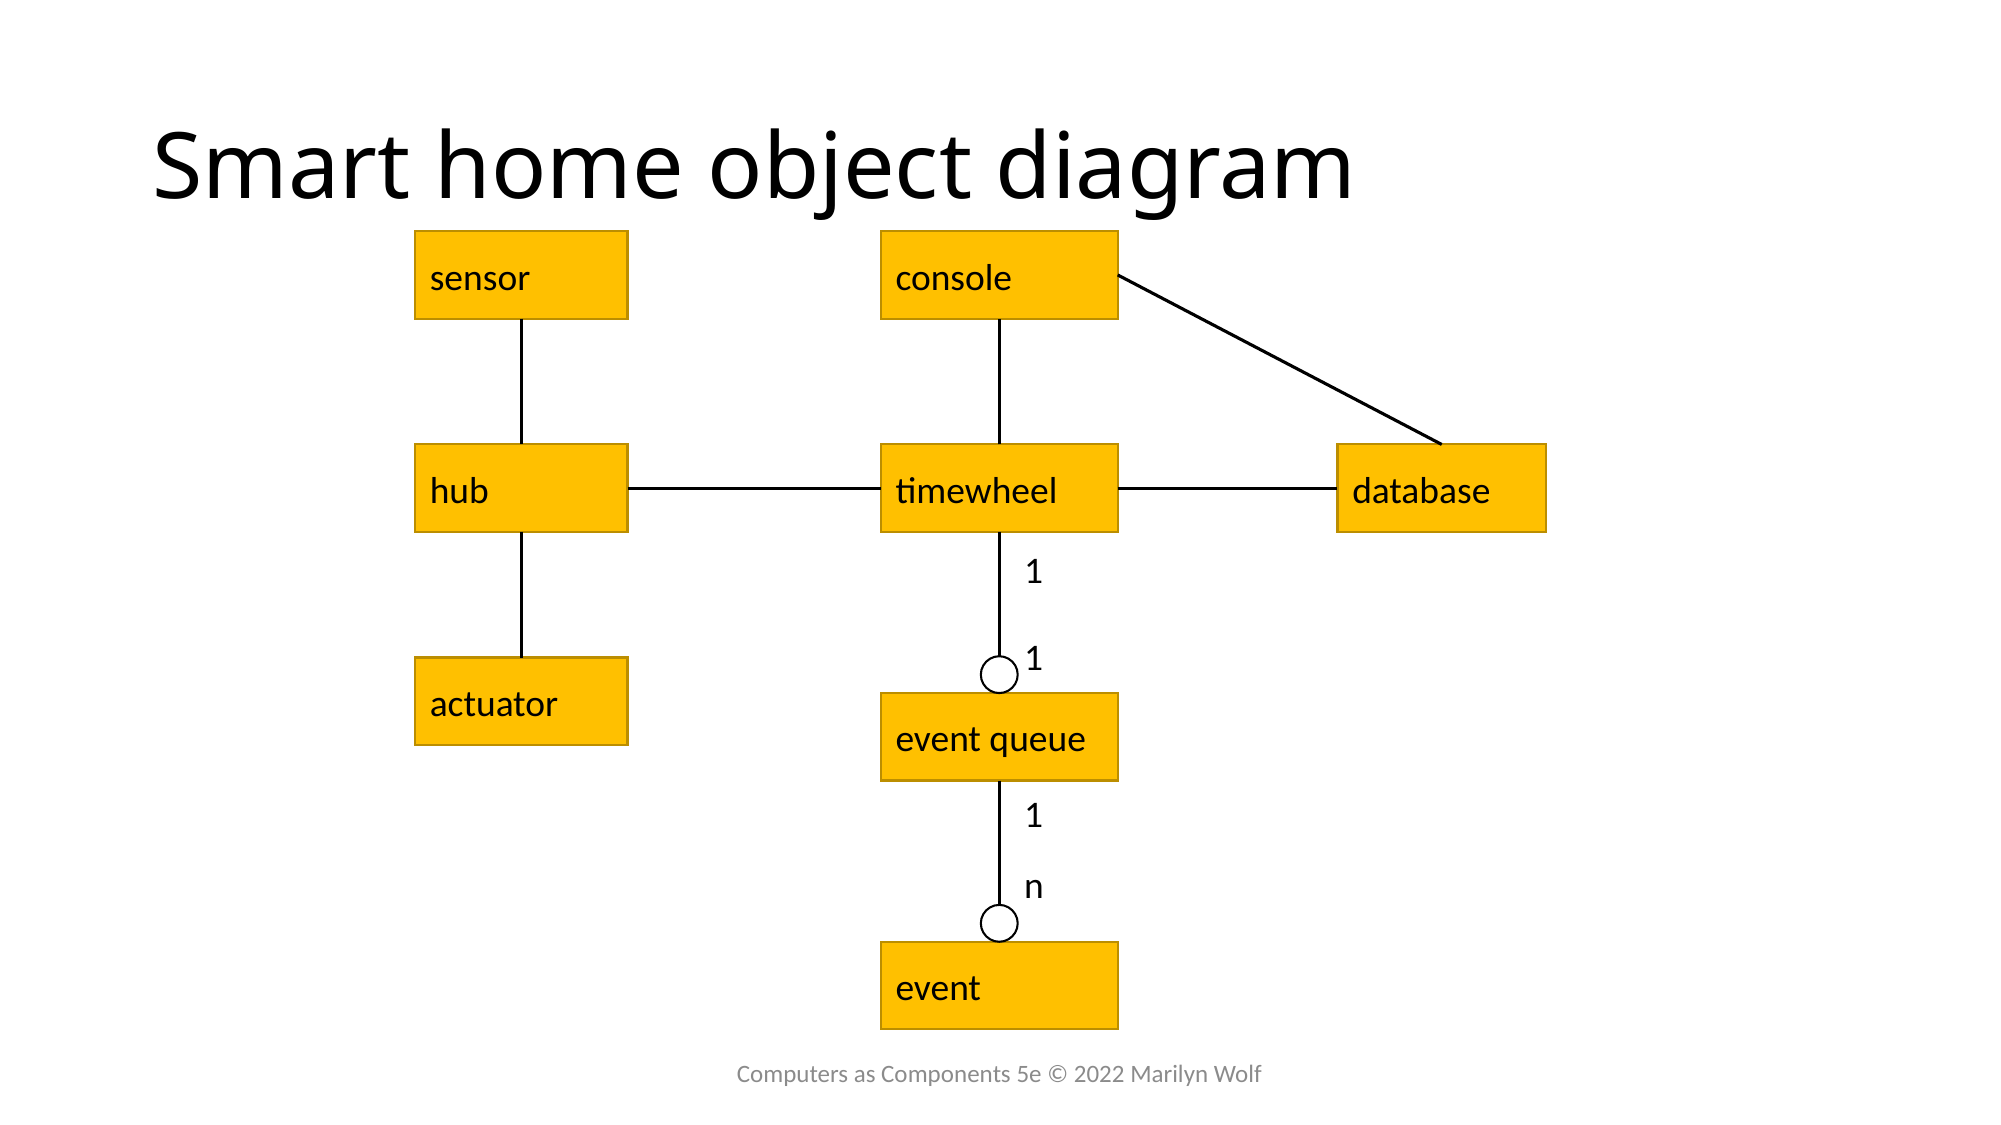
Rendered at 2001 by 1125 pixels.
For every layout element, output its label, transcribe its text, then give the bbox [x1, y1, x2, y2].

footer Computers as Components 5e © 2022 Marilyn Wolf [662, 1042, 1338, 1103]
text_box 1 [1009, 782, 1059, 842]
text_box sensor [414, 230, 629, 320]
text_box n [1009, 853, 1059, 914]
title Smart home object diagram [137, 59, 1863, 278]
text_box database [1336, 443, 1547, 533]
text_box 1 [1009, 538, 1059, 599]
text_box event [880, 941, 1119, 1030]
text_box console [880, 230, 1119, 320]
text_box hub [414, 443, 629, 533]
text_box event queue [880, 692, 1119, 782]
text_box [1117, 274, 1442, 445]
text_box 1 [1009, 625, 1059, 686]
text_box timewheel [880, 443, 1119, 533]
text_box actuator [414, 656, 629, 746]
text_box [979, 903, 1019, 943]
text_box [979, 655, 1015, 695]
